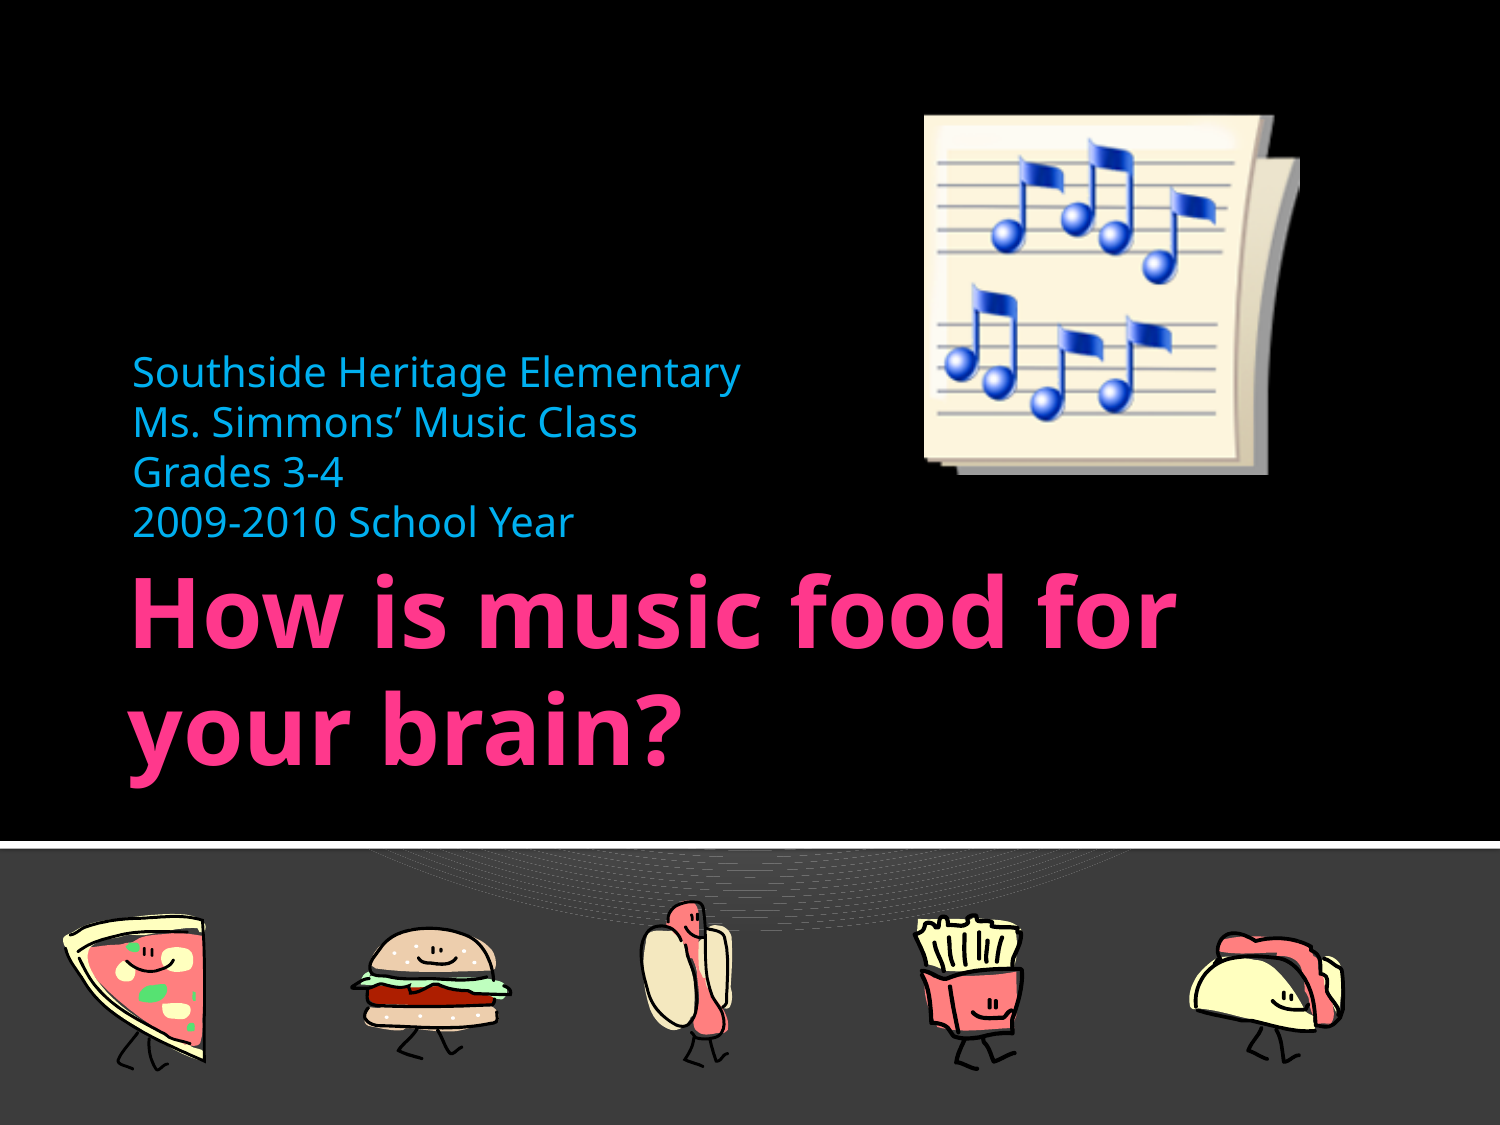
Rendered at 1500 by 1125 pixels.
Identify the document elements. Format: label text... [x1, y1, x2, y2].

picture [912, 912, 1025, 1072]
picture [349, 924, 515, 1061]
subtitle Southside Heritage Elementary Ms. Simmons’ Music Class Grades 3-4 2009-2010 School Year [112, 299, 1438, 546]
picture [924, 99, 1300, 475]
picture [637, 899, 733, 1069]
picture [1187, 924, 1346, 1064]
title How is music food for your brain? [112, 550, 1438, 825]
picture [62, 912, 207, 1072]
